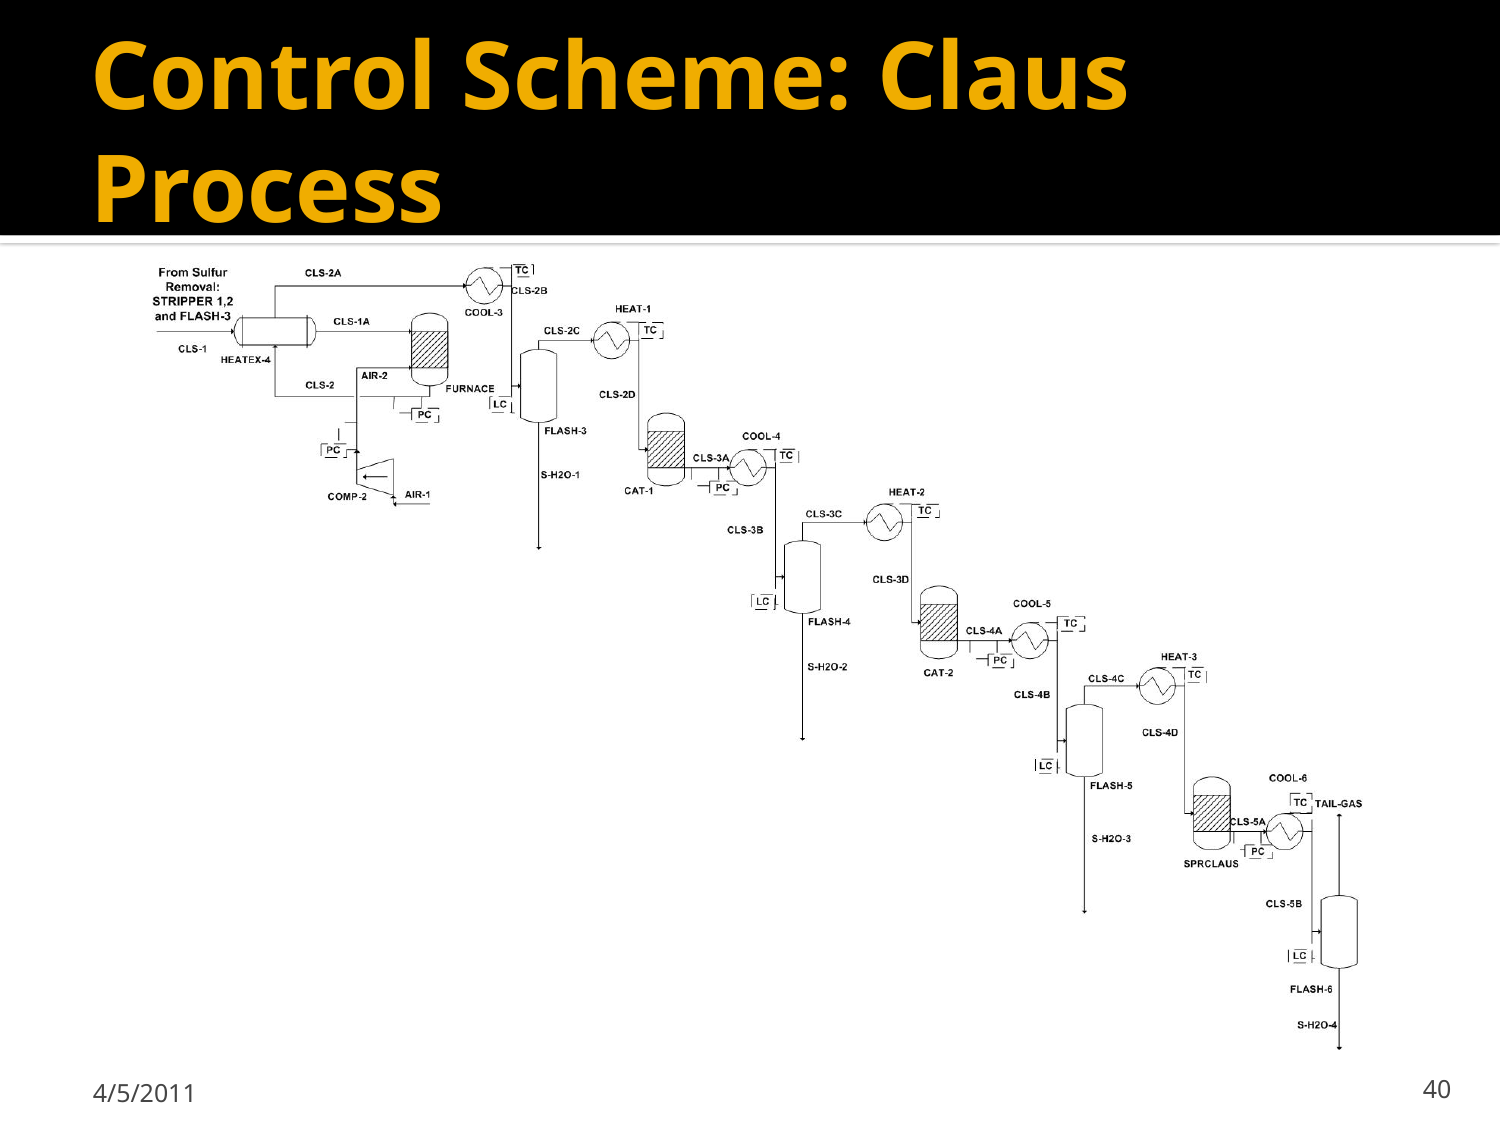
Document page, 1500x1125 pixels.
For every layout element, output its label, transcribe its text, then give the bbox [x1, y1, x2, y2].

title Control Scheme: Claus Process [75, 25, 1425, 231]
slide_number 40 [1345, 1062, 1467, 1108]
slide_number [75, 1062, 425, 1108]
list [152, 262, 1363, 1050]
